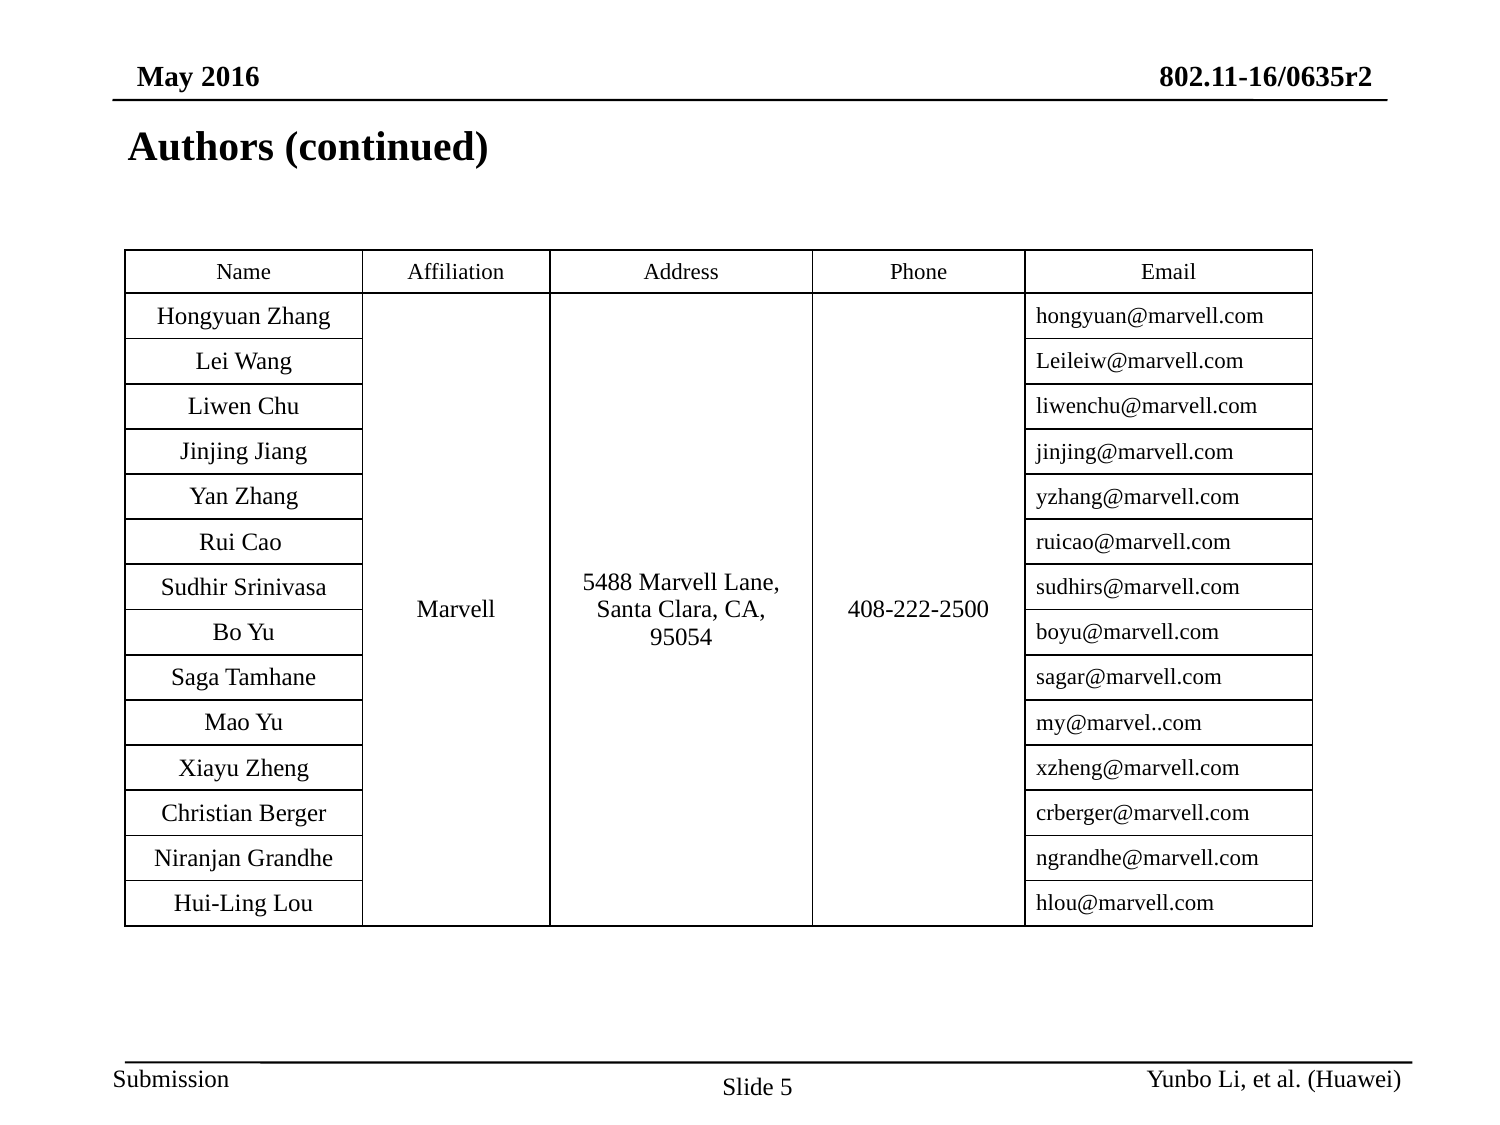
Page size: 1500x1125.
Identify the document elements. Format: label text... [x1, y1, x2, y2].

table_cell Liwen Chu [126, 385, 362, 428]
table_cell liwenchu@marvell.com [1026, 385, 1312, 428]
table_cell hongyuan@marvell.com [1026, 294, 1312, 338]
table_cell sagar@marvell.com [1026, 656, 1312, 699]
slide_number Slide 5 [713, 1069, 802, 1101]
table_cell sudhirs@marvell.com [1026, 565, 1312, 609]
table_cell Christian Berger [126, 791, 362, 835]
table_header Address [551, 251, 812, 292]
table_cell Marvell [363, 294, 549, 925]
table_cell Mao Yu [126, 701, 362, 744]
table_cell Yan Zhang [126, 475, 362, 518]
table_cell 5488 Marvell Lane, Santa Clara, CA, 95054 [551, 294, 812, 925]
table_cell Hui-Ling Lou [126, 881, 362, 925]
table_cell Saga Tamhane [126, 656, 362, 699]
table_cell Sudhir Srinivasa [126, 565, 362, 609]
table_cell ngrandhe@marvell.com [1026, 836, 1312, 880]
table_cell 408-222-2500 [813, 294, 1024, 925]
table_cell Bo Yu [126, 610, 362, 654]
table_cell xzheng@marvell.com [1026, 746, 1312, 789]
table_cell my@marvel..com [1026, 701, 1312, 744]
table_header Name [126, 251, 362, 292]
table_cell Leileiw@marvell.com [1026, 339, 1312, 383]
table_cell Hongyuan Zhang [126, 294, 362, 338]
table_cell Niranjan Grandhe [126, 836, 362, 880]
table_cell Xiayu Zheng [126, 746, 362, 789]
footer Yunbo Li, et al. (Huawei) [949, 1061, 1402, 1093]
table_cell yzhang@marvell.com [1026, 475, 1312, 518]
table_cell Rui Cao [126, 520, 362, 563]
table_header Email [1026, 251, 1312, 292]
table_cell Jinjing Jiang [126, 430, 362, 473]
table_cell Lei Wang [126, 339, 362, 383]
table_header Affiliation [363, 251, 549, 292]
table_cell jinjing@marvell.com [1026, 430, 1312, 473]
title Authors (continued) [112, 124, 1388, 163]
table_cell boyu@marvell.com [1026, 610, 1312, 654]
table_cell hlou@marvell.com [1026, 881, 1312, 925]
table_cell crberger@marvell.com [1026, 791, 1312, 835]
table_header Phone [813, 251, 1024, 292]
table_cell ruicao@marvell.com [1026, 520, 1312, 563]
